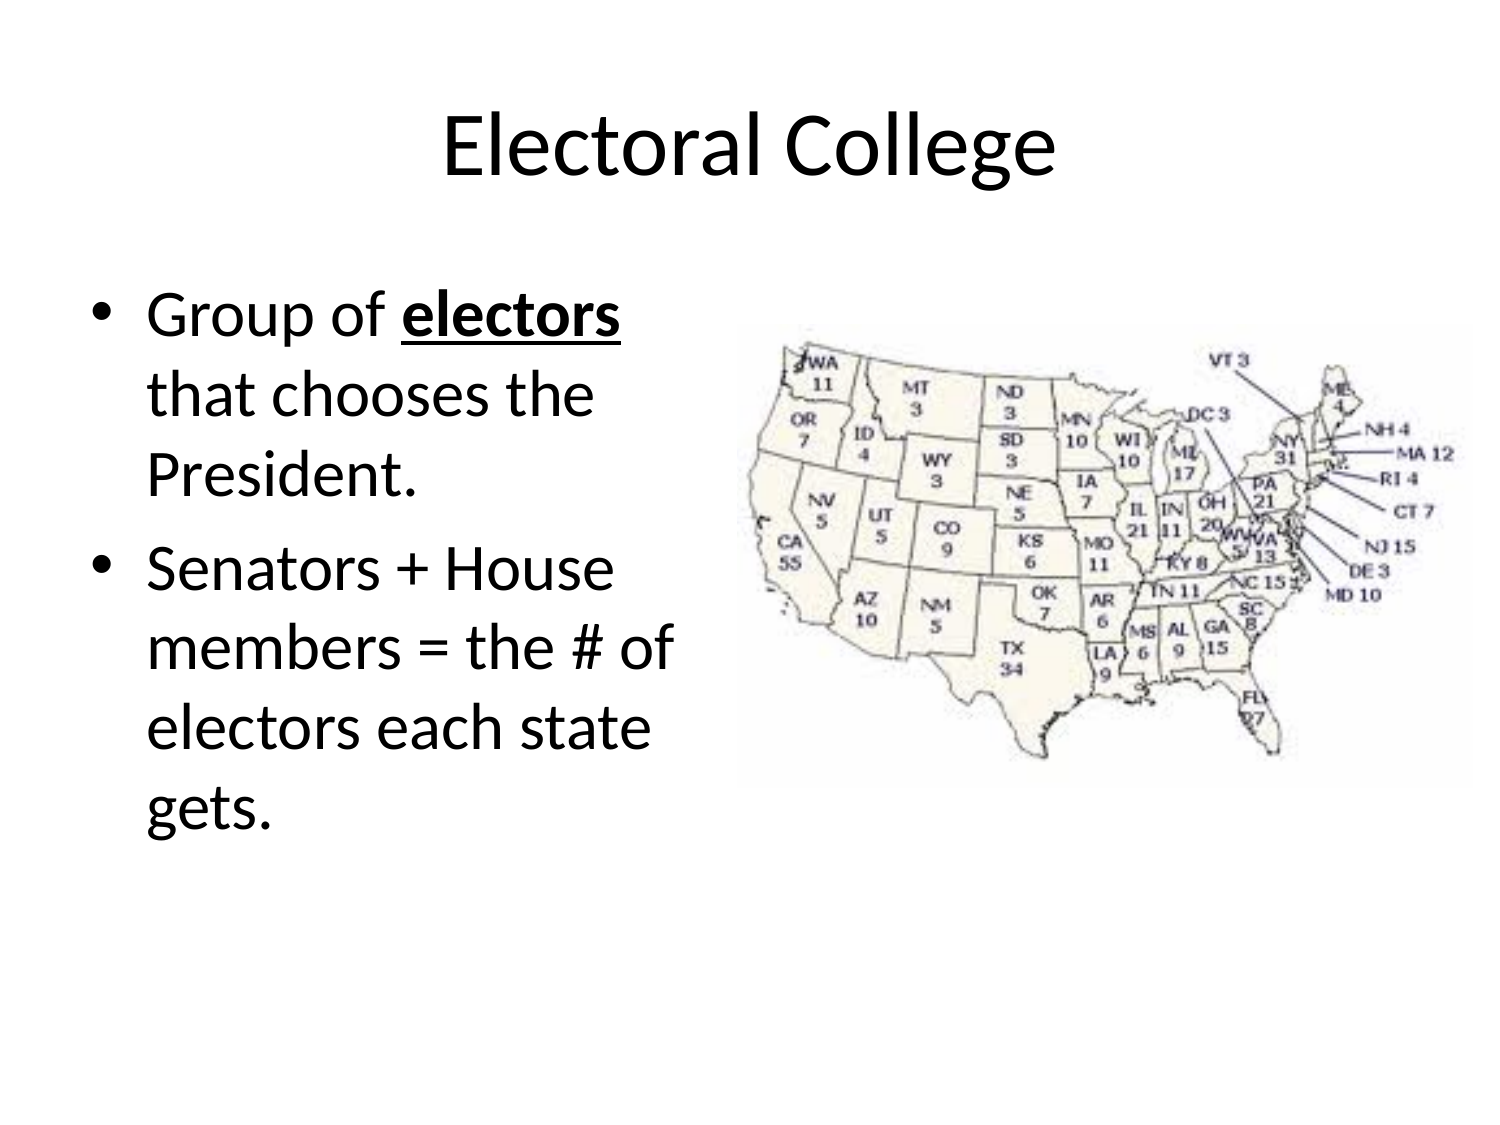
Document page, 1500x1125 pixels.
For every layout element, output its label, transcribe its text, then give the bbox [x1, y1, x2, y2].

title Electoral College [75, 45, 1425, 233]
picture [737, 324, 1473, 788]
list Group of electors that chooses the President. Senators + House members = the # of electors each state gets. [75, 262, 713, 1005]
